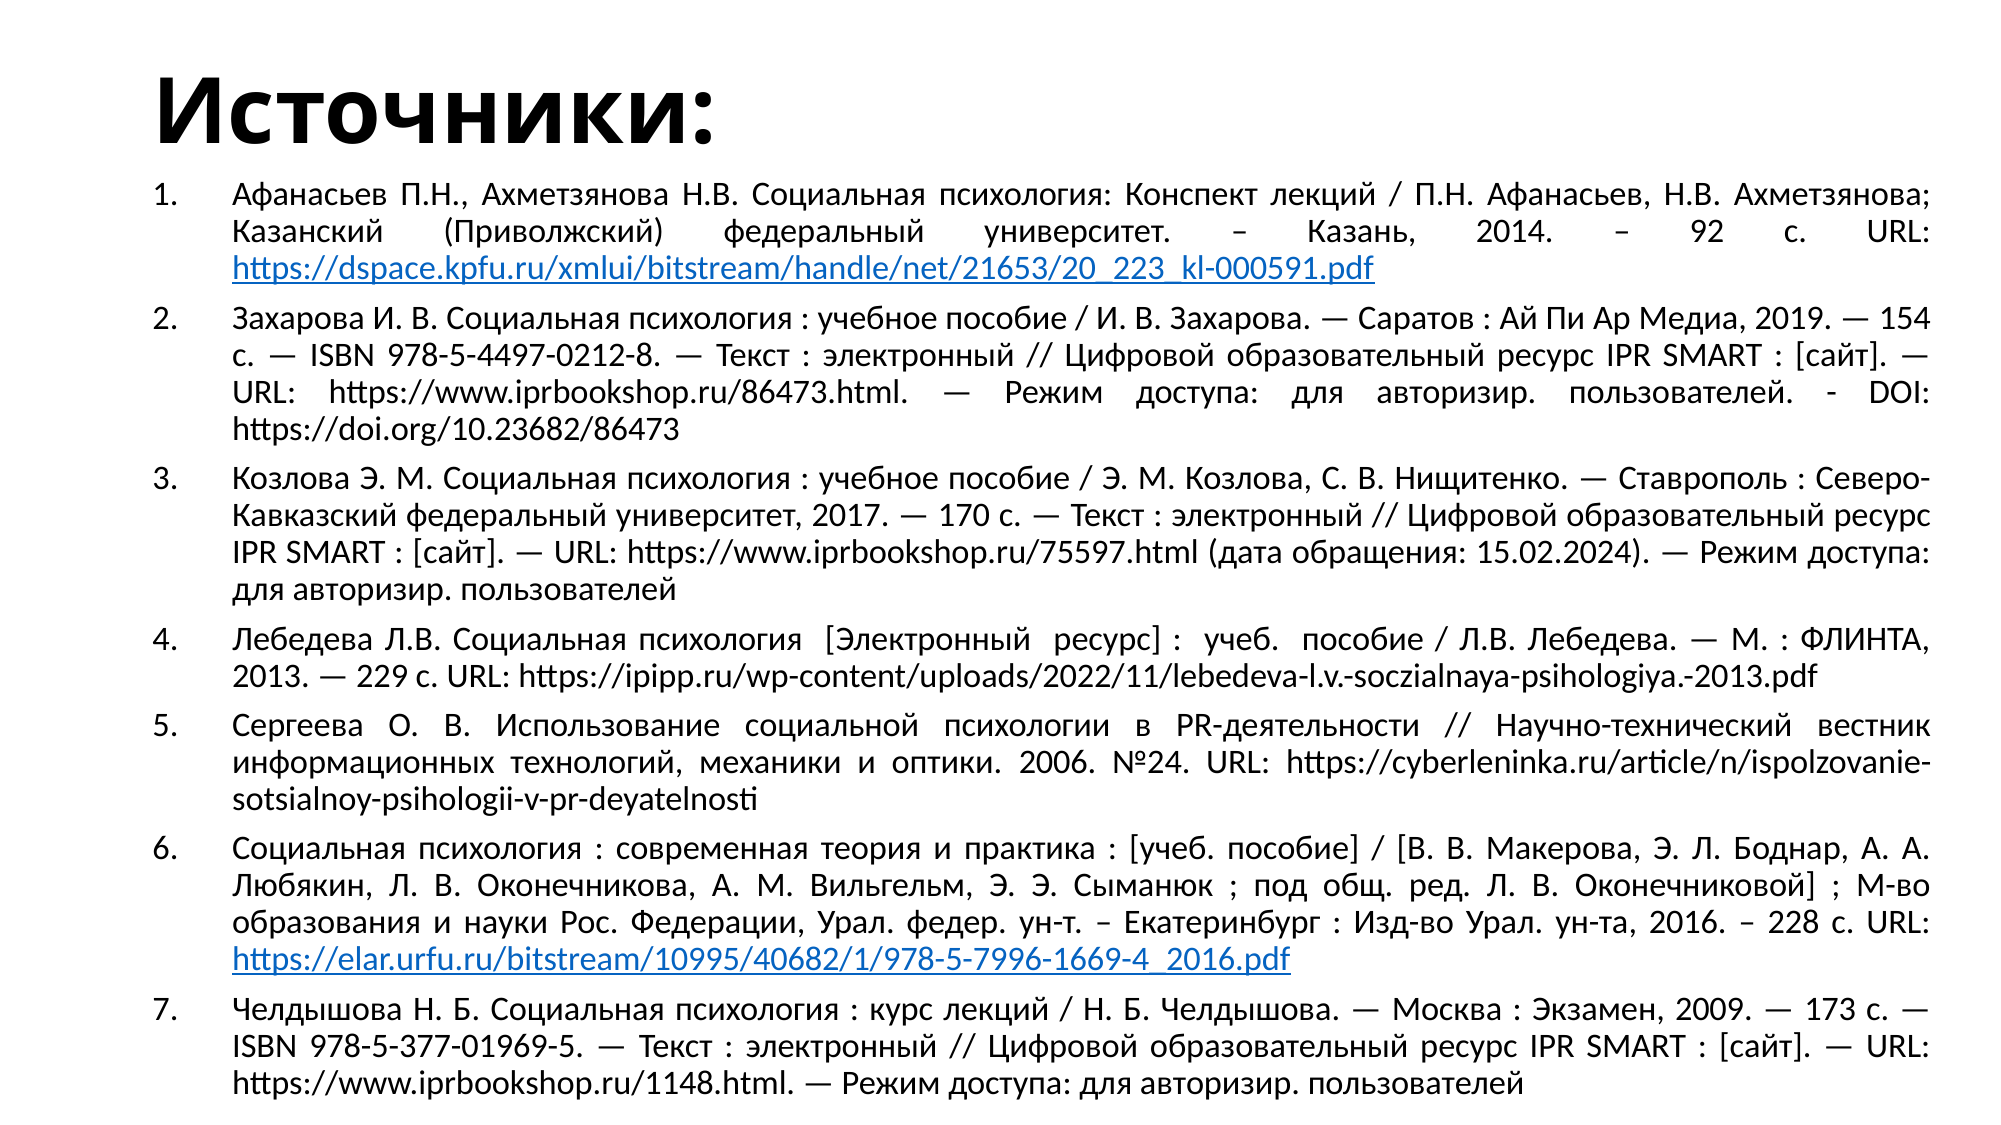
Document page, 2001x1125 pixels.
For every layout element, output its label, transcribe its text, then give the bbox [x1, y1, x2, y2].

title Источники: [137, 59, 1863, 168]
list Афанасьев П.Н., Ахметзянова Н.В. Социальная психология: Конспект лекций / П.Н. Афанасьев, Н.В. Ахметзянова; Казанский (Приволжский) федеральный университет. – Казань, 2014. – 92 с. URL: https://dspace.kpfu.ru/xmlui/bitstream/handle/net/21653/20_223_kl-000591.pdf Захарова И. В. Социальная психология : учебное пособие / И. В. Захарова. — Саратов : Ай Пи Ар Медиа, 2019. — 154 c. — ISBN 978-5-4497-0212-8. — Текст : электронный // Цифровой образовательный ресурс IPR SMART : [сайт]. — URL: https://www.iprbookshop.ru/86473.html. — Режим доступа: для авторизир. пользователей. - DOI: https://doi.org/10.23682/86473 Козлова Э. М. Социальная психология : учебное пособие / Э. М. Козлова, С. В. Нищитенко. — Ставрополь : Северо-Кавказский федеральный университет, 2017. — 170 c. — Текст : электронный // Цифровой образовательный ресурс IPR SMART : [сайт]. — URL: https://www.iprbookshop.ru/75597.html (дата обращения: 15.02.2024). — Режим доступа: для авторизир. пользователей Лебедева Л.В. Социальная психология [Электронный ресурс] : учеб. пособие / Л.В. Лебедева. — М. : ФЛИНТА, 2013. — 229 с. URL: https://ipipp.ru/wp-content/uploads/2022/11/lebedeva-l.v.-soczialnaya-psihologiya.-2013.pdf Сергеева О. В. Использование социальной психологии в PR-деятельности // Научно-технический вестник информационных технологий, механики и оптики. 2006. №24. URL: https://cyberleninka.ru/article/n/ispolzovanie-sotsialnoy-psihologii-v-pr-deyatelnosti Социальная психология : современная теория и практика : [учеб. пособие] / [В. В. Макерова, Э. Л. Боднар, А. А. Любякин, Л. В. Оконечникова, А. М. Вильгельм, Э. Э. Сыманюк ; под общ. ред. Л. В. Оконечниковой] ; М-во образования и науки Рос. Федерации, Урал. федер. ун-т. – Екатеринбург : Изд-во Урал. ун-та, 2016. – 228 с. URL: https://elar.urfu.ru/bitstream/10995/40682/1/978-5-7996-1669-4_2016.pdf Челдышова Н. Б. Социальная психология : курс лекций / Н. Б. Челдышова. — Москва : Экзамен, 2009. — 173 c. — ISBN 978-5-377-01969-5. — Текст : электронный // Цифровой образовательный ресурс IPR SMART : [сайт]. — URL: https://www.iprbookshop.ru/1148.html. — Режим доступа: для авторизир. пользователей [137, 168, 1948, 1125]
